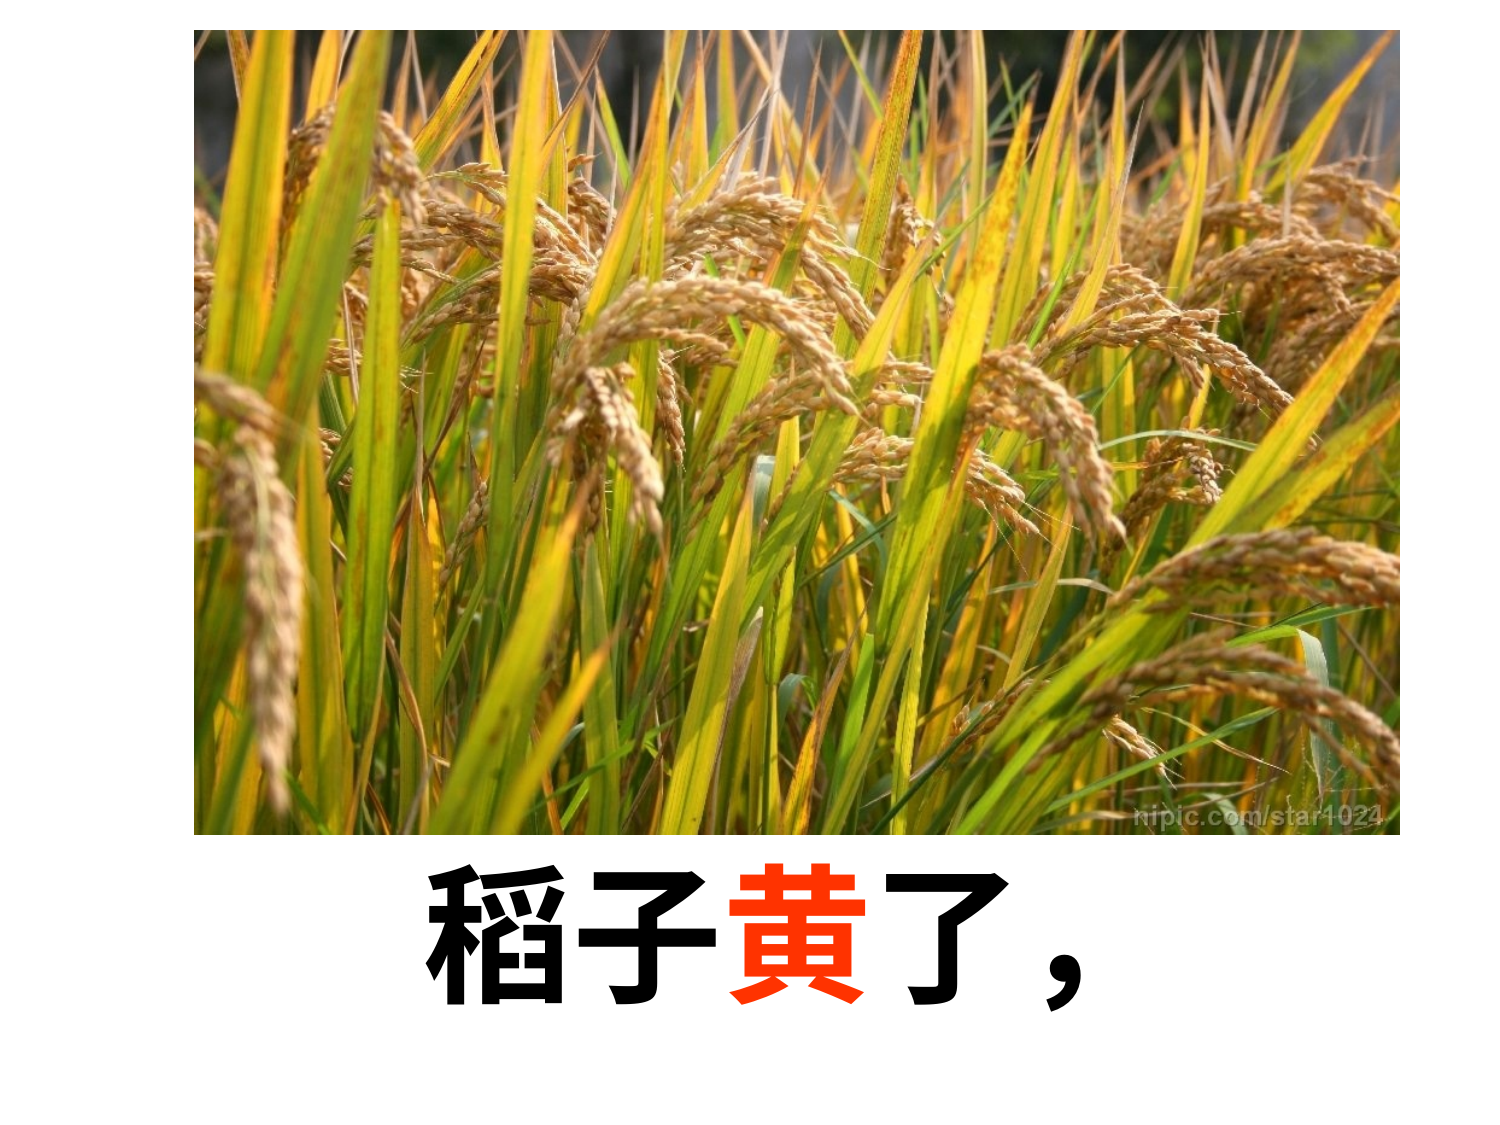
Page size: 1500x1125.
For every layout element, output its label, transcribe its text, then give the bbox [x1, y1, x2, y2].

text_box 稻子黄了， [407, 835, 1205, 1029]
picture [194, 30, 1400, 835]
